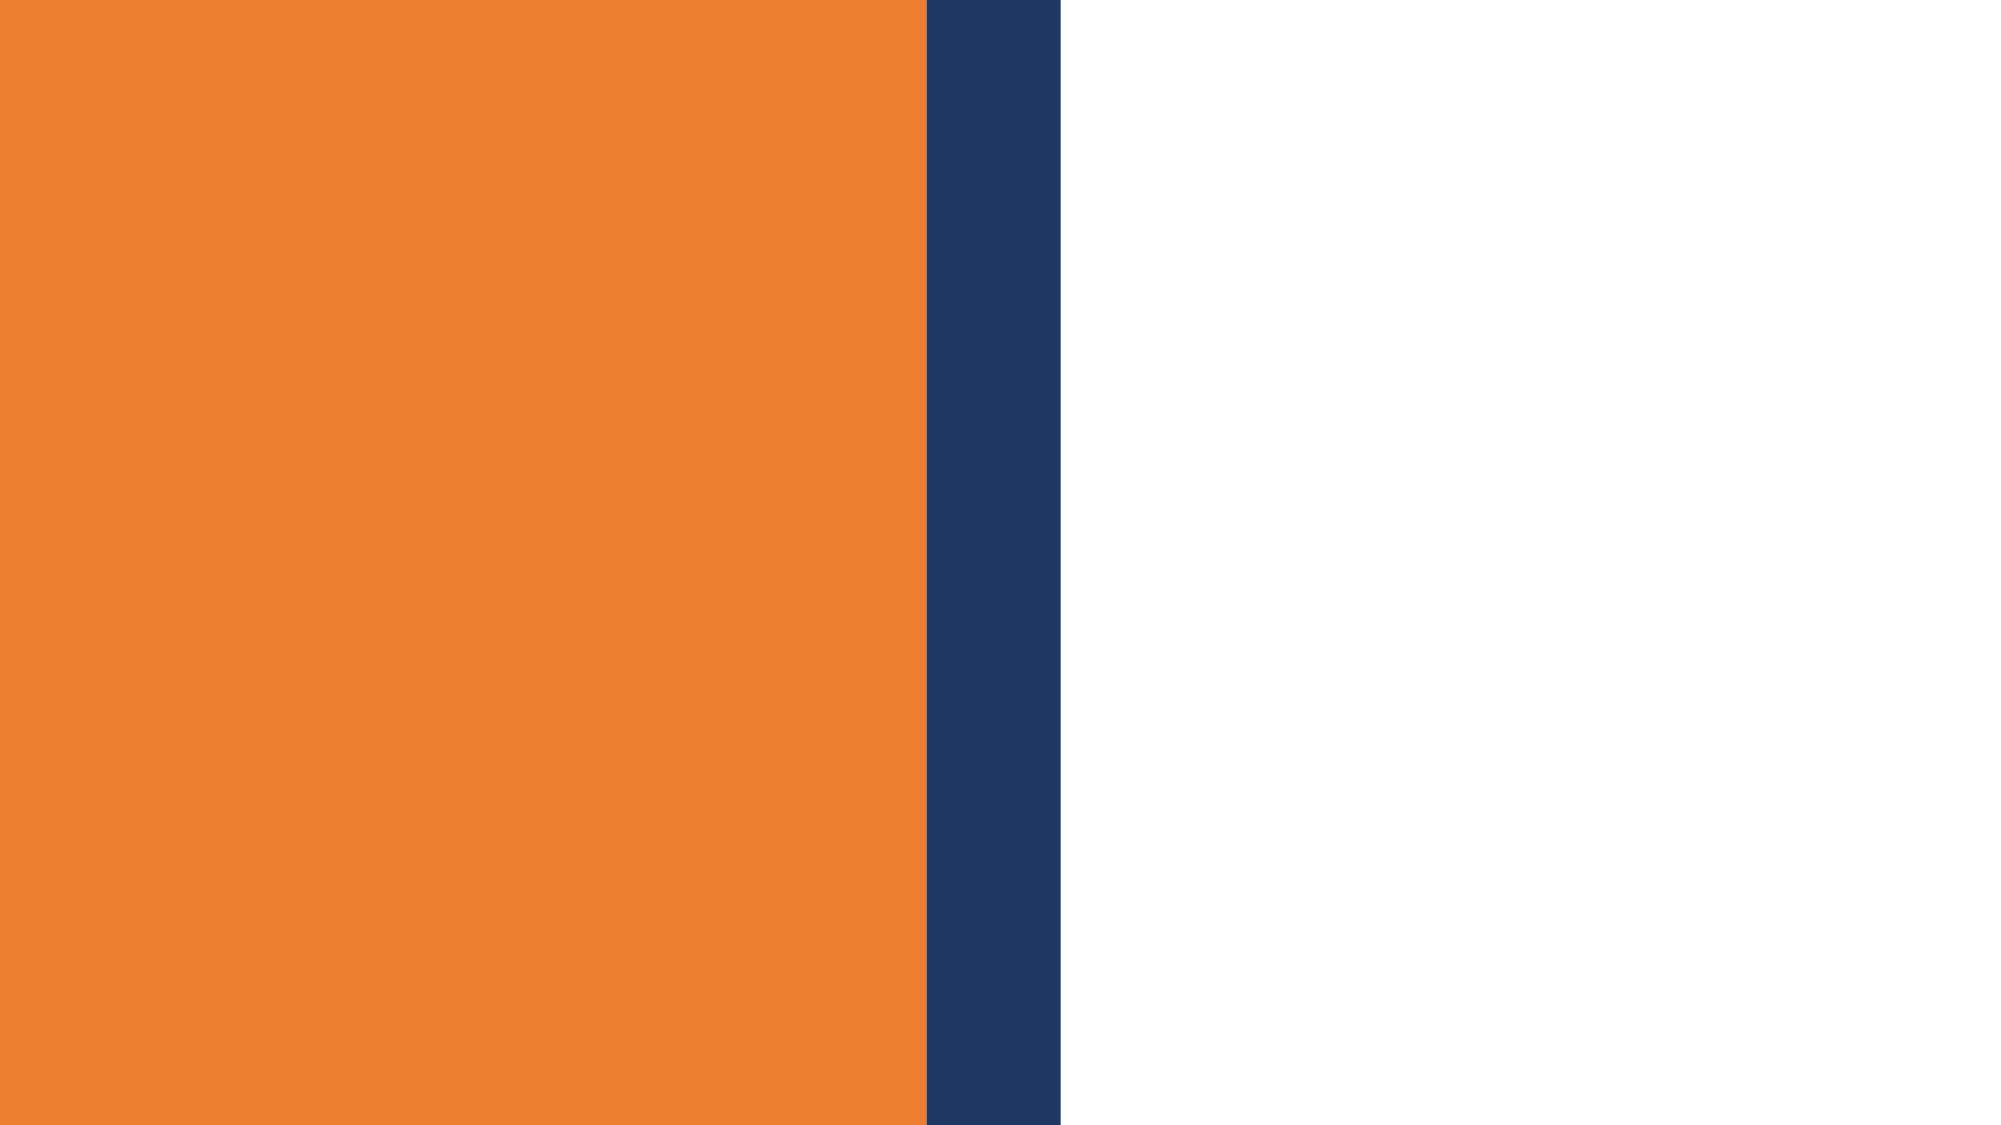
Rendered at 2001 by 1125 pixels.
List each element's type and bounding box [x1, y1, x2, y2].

text_box [0, 0, 927, 1125]
text_box [927, 0, 1062, 1125]
